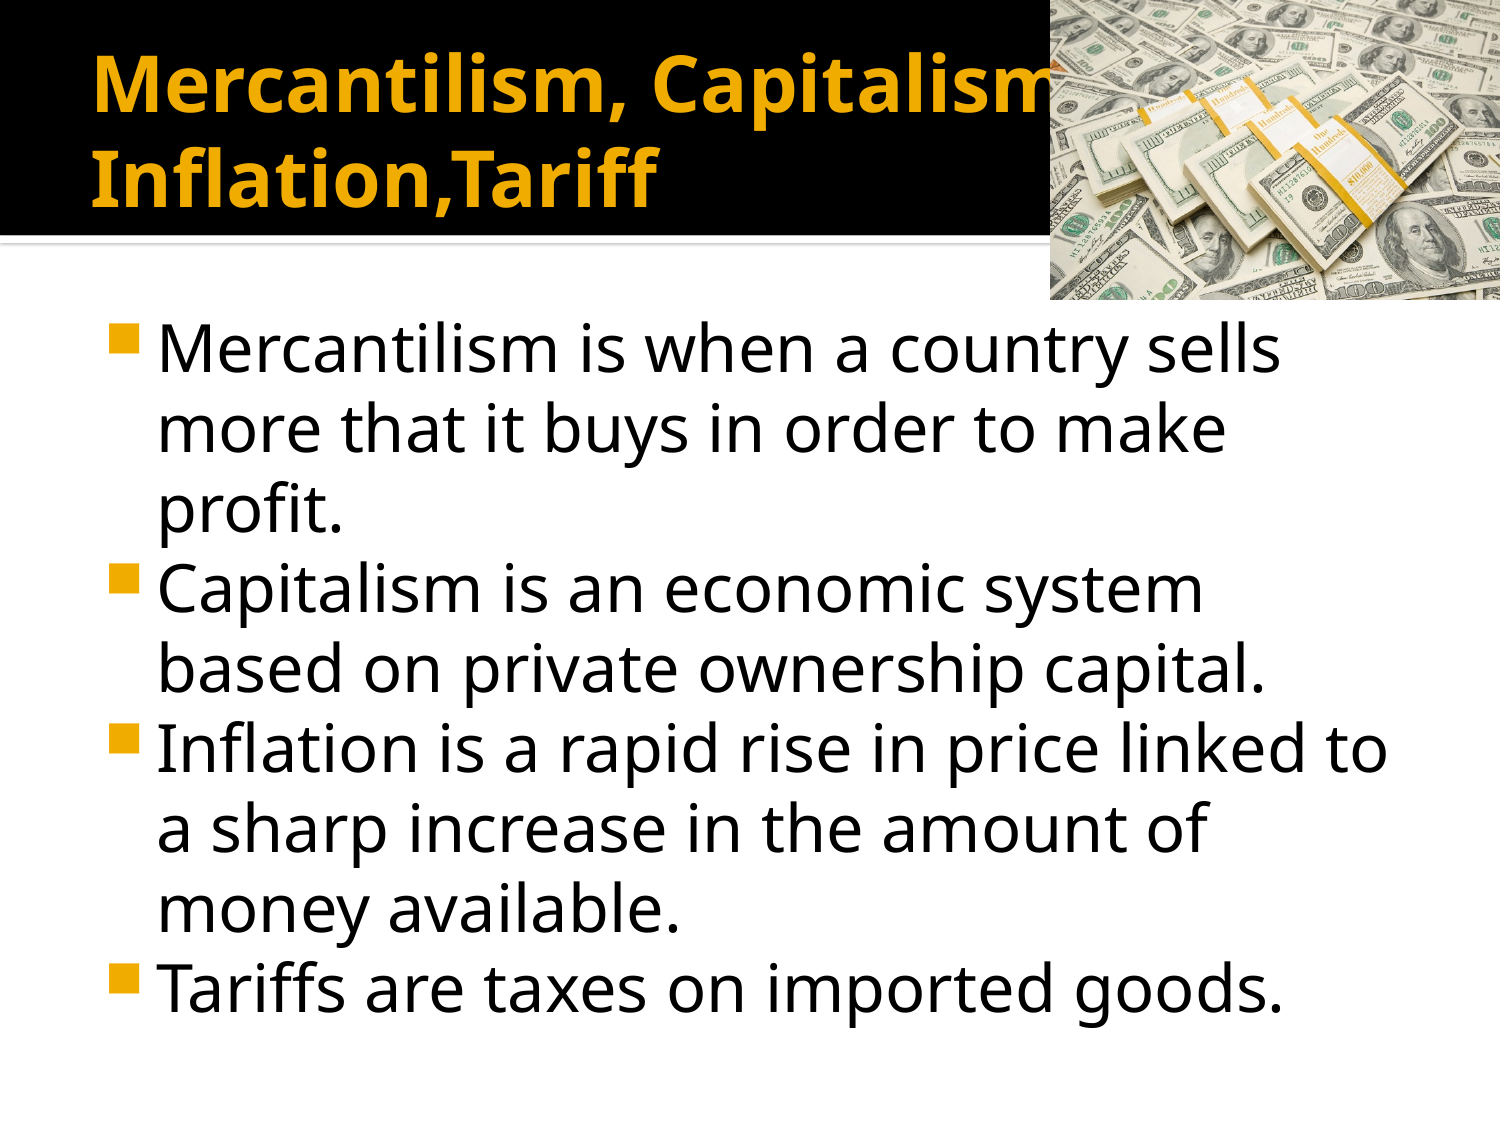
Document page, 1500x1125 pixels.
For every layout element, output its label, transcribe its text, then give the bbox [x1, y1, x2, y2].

picture [1049, 0, 1500, 300]
title Mercantilism, Capitalism, Inflation,Tariff [75, 25, 1044, 231]
list Mercantilism is when a country sells more that it buys in order to make profit. Capitalism is an economic system based on private ownership capital. Inflation is a rapid rise in price linked to a sharp increase in the amount of money available. Tariffs are taxes on imported goods. [75, 291, 1425, 1050]
